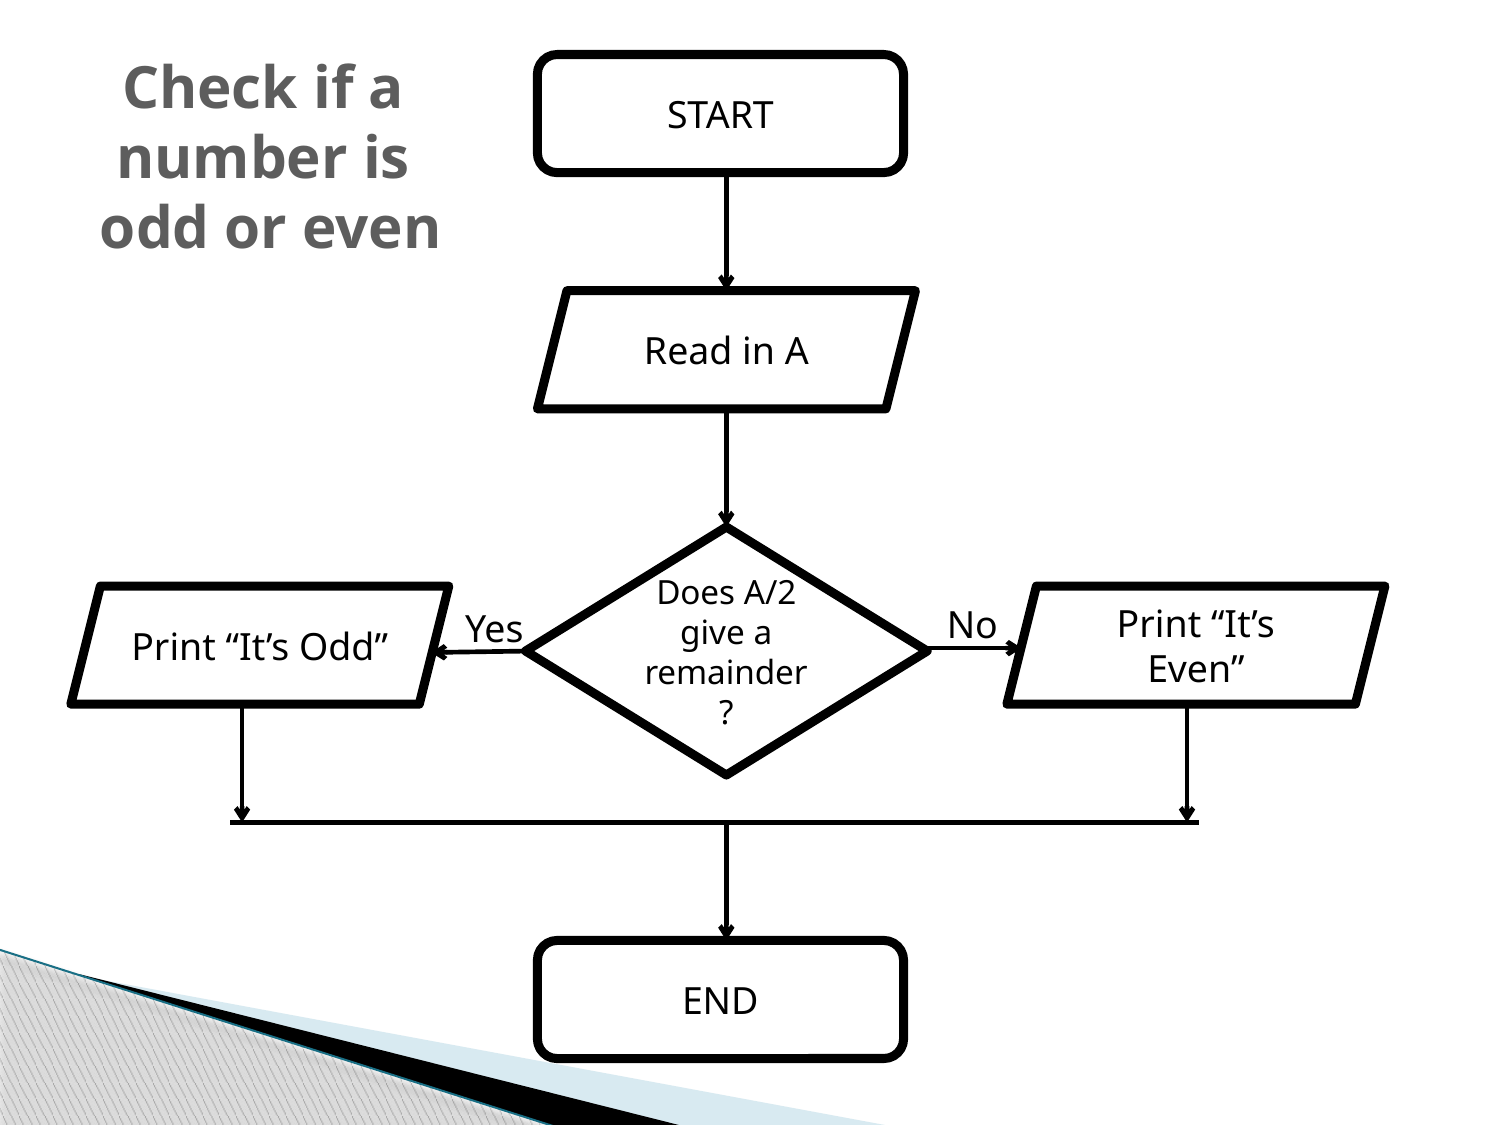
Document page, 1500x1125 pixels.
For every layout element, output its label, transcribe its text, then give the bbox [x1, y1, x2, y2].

text_box Does A/2 give a remainder? [528, 524, 929, 780]
text_box START [532, 49, 909, 178]
text_box Print “It’s Even” [1002, 581, 1390, 709]
text_box END [532, 935, 909, 1064]
text_box No [932, 593, 1013, 646]
text_box Print “It’s Odd” [66, 581, 454, 709]
text_box Check if a number is odd or even [84, 42, 457, 268]
text_box Yes [450, 597, 539, 658]
text_box Read in A [533, 286, 920, 414]
